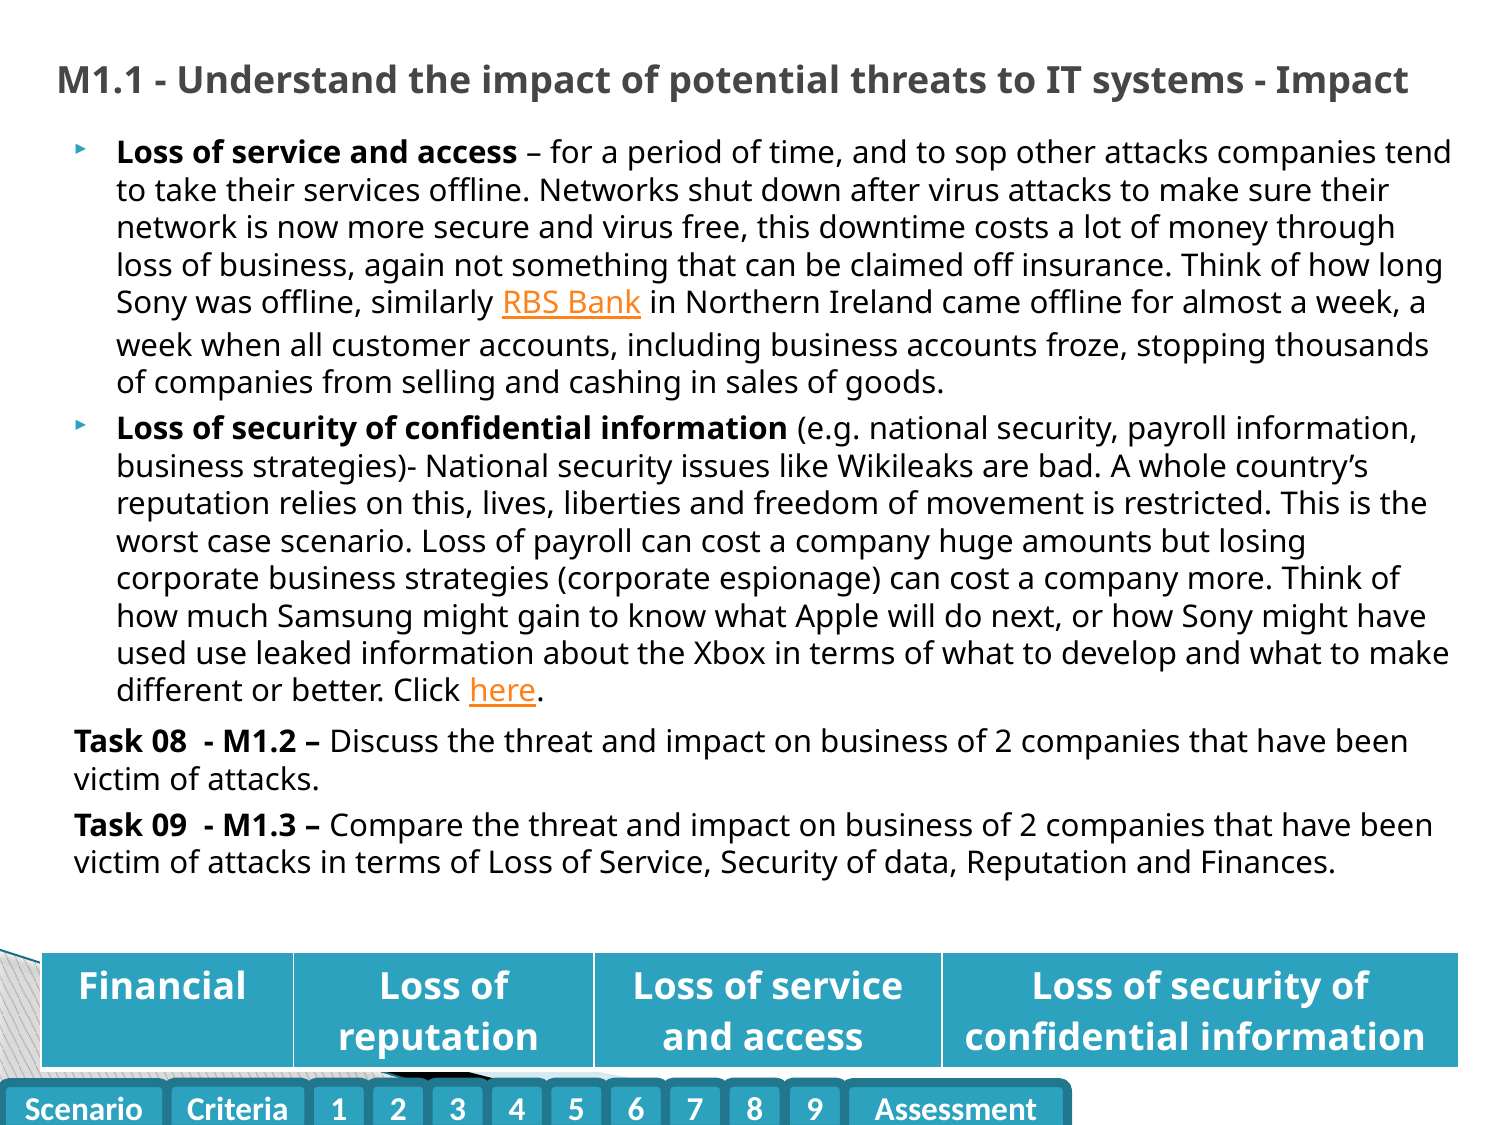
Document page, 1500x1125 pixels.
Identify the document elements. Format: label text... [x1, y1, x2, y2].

title M1.1 - Understand the impact of potential threats to IT systems - Impact [41, 19, 1459, 138]
table_header Loss of security of confidential information [943, 953, 1458, 1067]
table_header Financial [42, 953, 293, 1067]
table_header Loss of service and access [595, 953, 941, 1067]
list Loss of service and access – for a period of time, and to sop other attacks companies tend to take their services offline. Networks shut down after virus attacks to make sure their network is now more secure and virus free, this downtime costs a lot of money through loss of business, again not something that can be claimed off insurance. Think of how long Sony was offline, similarly RBS Bank in Northern Ireland came offline for almost a week, a week when all customer accounts, including business accounts froze, stopping thousands of companies from selling and cashing in sales of goods. Loss of security of confidential information (e.g. national security, payroll information, business strategies)- National security issues like Wikileaks are bad. A whole country’s reputation relies on this, lives, liberties and freedom of movement is restricted. This is the worst case scenario. Loss of payroll can cost a company huge amounts but losing corporate business strategies (corporate espionage) can cost a company more. Think of how much Samsung might gain to know what Apple will do next, or how Sony might have used use leaked information about the Xbox in terms of what to develop and what to make different or better. Click here. Task 08 - M1.2 – Discuss the threat and impact on business of 2 companies that have been victim of attacks. Task 09 - M1.3 – Compare the threat and impact on business of 2 companies that have been victim of attacks in terms of Loss of Service, Security of data, Reputation and Finances. [41, 125, 1471, 929]
table_header Loss of reputation [294, 953, 593, 1067]
